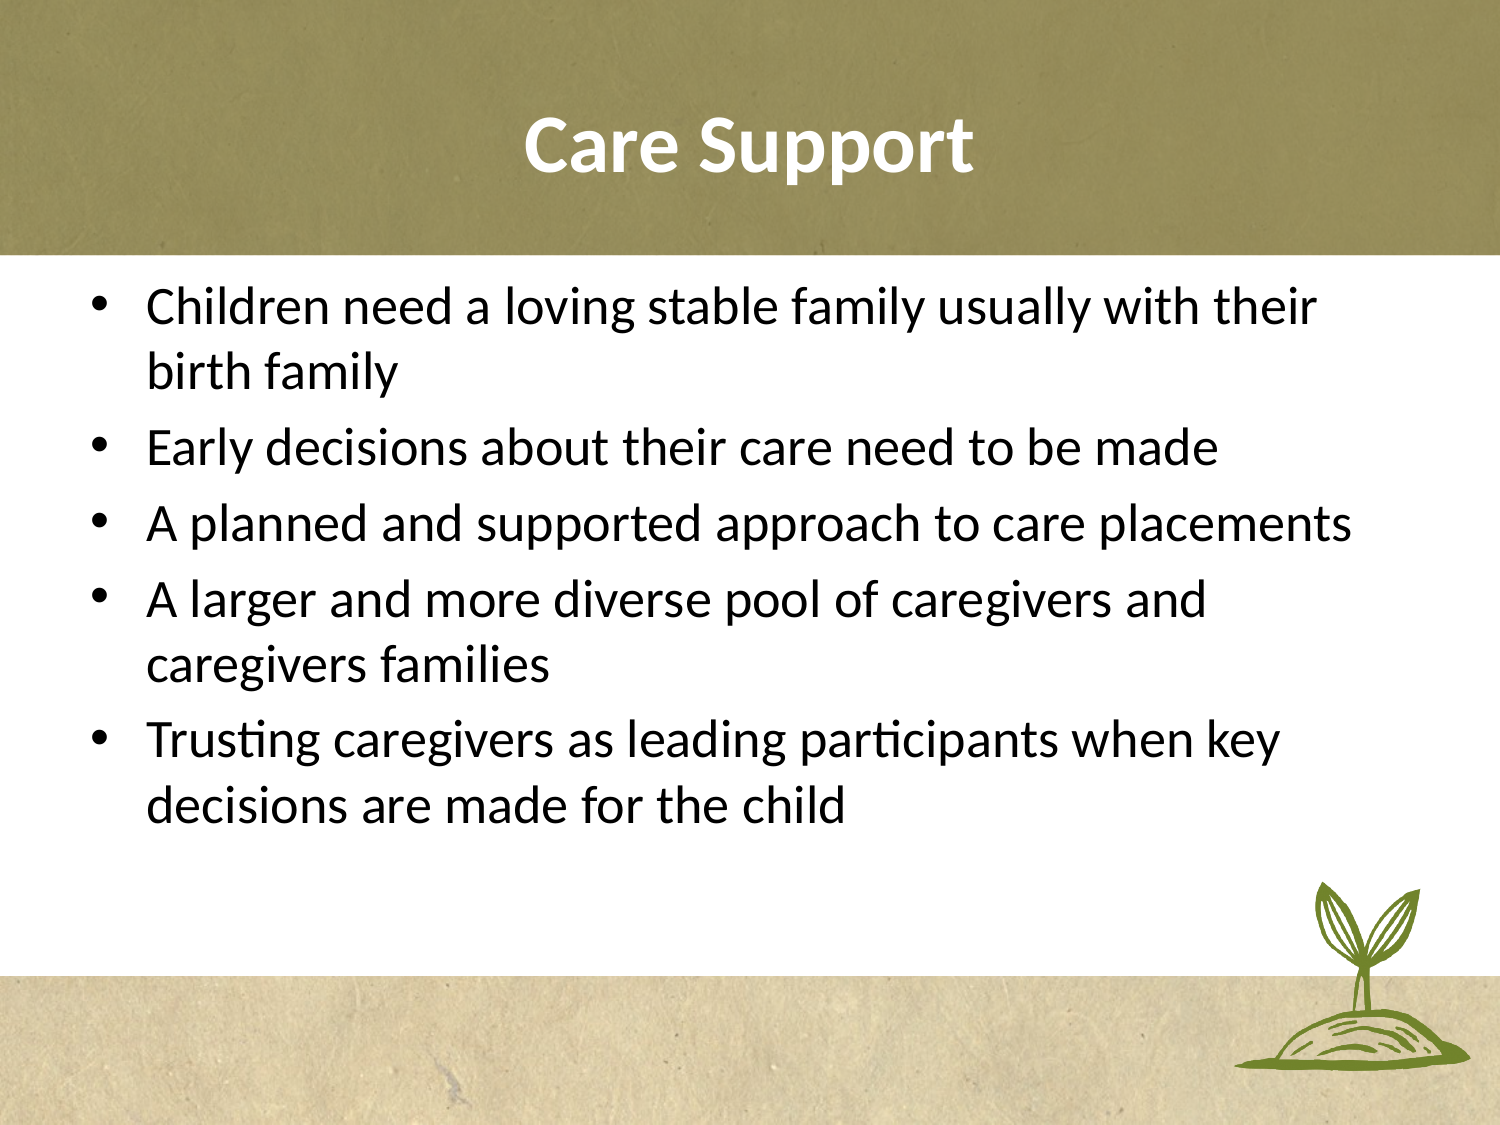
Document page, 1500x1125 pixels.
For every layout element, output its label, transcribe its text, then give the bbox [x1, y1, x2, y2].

list Children need a loving stable family usually with their birth family Early decisions about their care need to be made A planned and supported approach to care placements A larger and more diverse pool of caregivers and caregivers families Trusting caregivers as leading participants when key decisions are made for the child [75, 262, 1425, 965]
picture [0, 881, 1500, 1125]
title Care Support [75, 45, 1425, 233]
